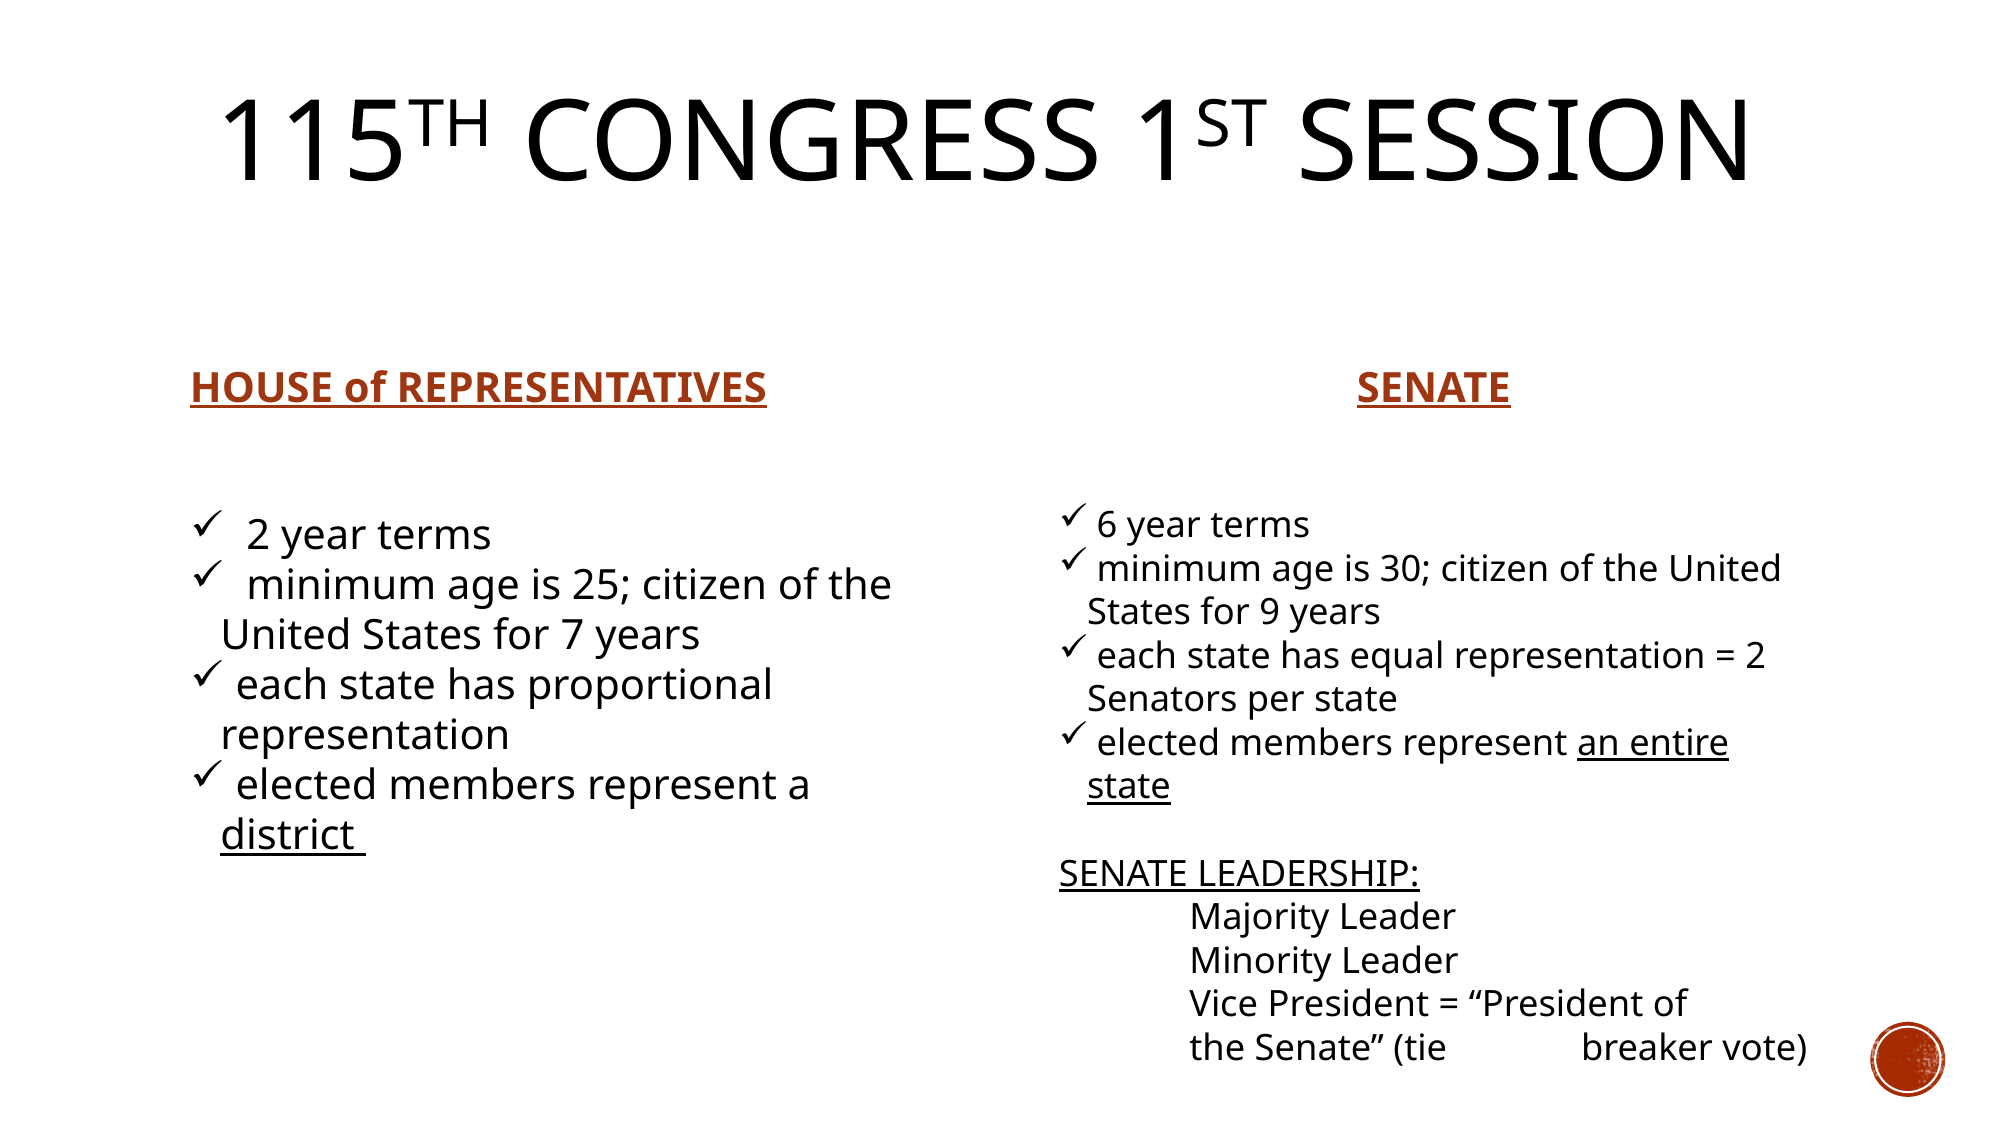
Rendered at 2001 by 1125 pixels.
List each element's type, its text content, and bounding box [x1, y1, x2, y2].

title 115th Congress 1st Session [175, 79, 1826, 344]
list 6 year terms minimum age is 30; citizen of the United States for 9 years each state has equal representation = 2 Senators per state elected members represent an entire state SENATE LEADERSHIP: Majority Leader Minority Leader Vice President = “President of the Senate” (tie breaker vote) [1043, 450, 1824, 1125]
list HOUSE of REPRESENTATIVES [174, 336, 955, 441]
list 2 year terms minimum age is 25; citizen of the United States for 7 years each state has proportional representation elected members represent a district [175, 450, 956, 990]
list SENATE [1043, 344, 1824, 441]
